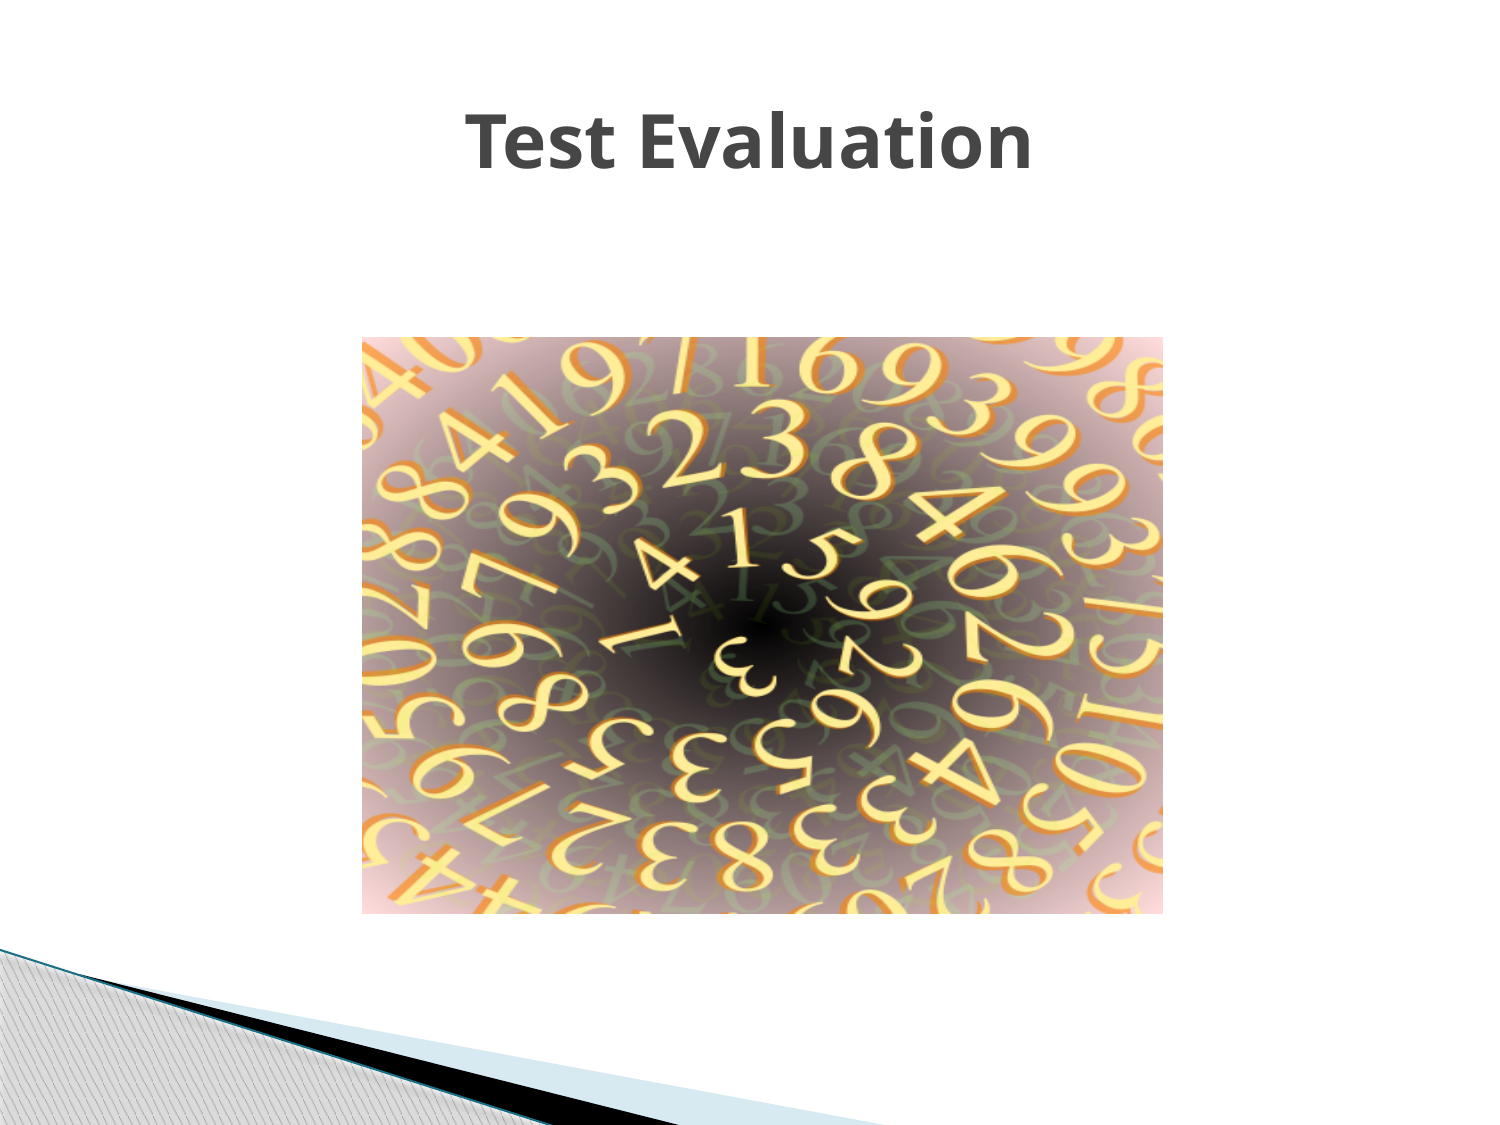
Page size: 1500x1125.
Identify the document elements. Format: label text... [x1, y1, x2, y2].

picture [362, 337, 1163, 915]
title Test Evaluation [75, 45, 1425, 233]
